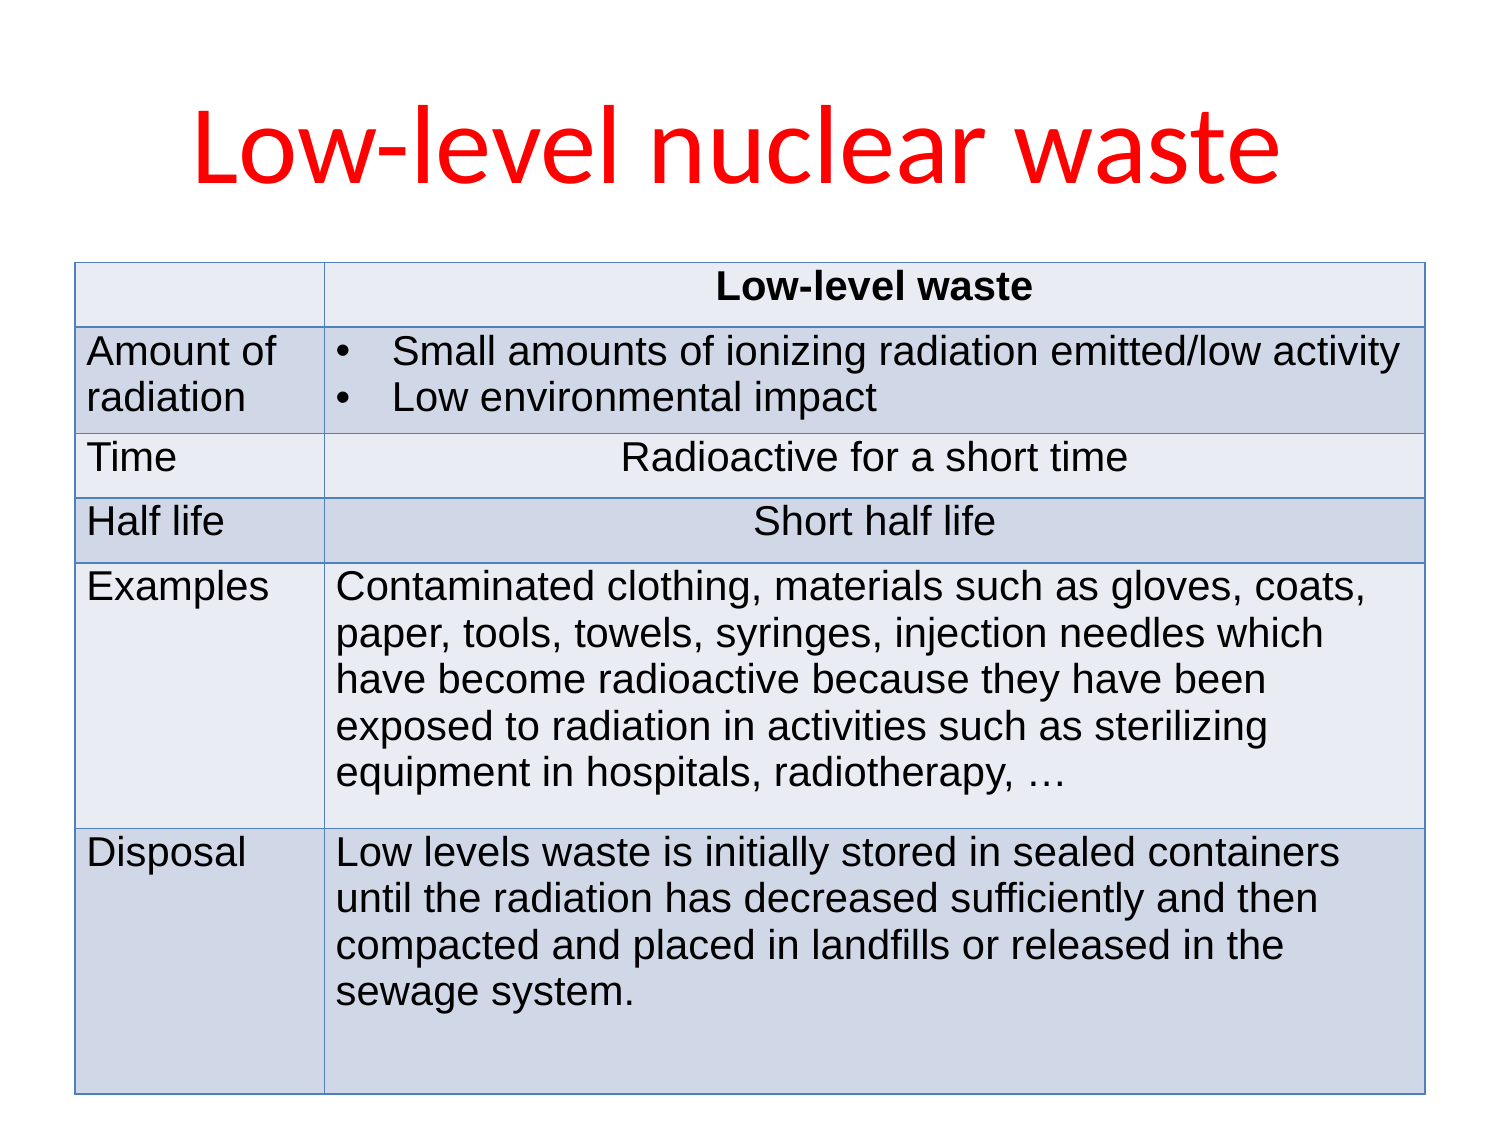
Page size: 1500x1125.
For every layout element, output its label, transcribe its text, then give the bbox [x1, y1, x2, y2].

table_cell Disposal [76, 829, 324, 1093]
table_header Low-level waste [325, 263, 1424, 326]
table_cell Low levels waste is initially stored in sealed containers until the radiation has decreased sufficiently and then compacted and placed in landfills or released in the sewage system. [325, 829, 1424, 1093]
table_header [76, 263, 324, 326]
table_cell Contaminated clothing, materials such as gloves, coats, paper, tools, towels, syringes, injection needles which have become radioactive because they have been exposed to radiation in activities such as sterilizing equipment in hospitals, radiotherapy, … [325, 564, 1424, 828]
table_cell Amount of radiation [76, 328, 324, 433]
table_cell Small amounts of ionizing radiation emitted/low activity Low environmental impact [325, 328, 1424, 433]
table_cell Radioactive for a short time [325, 434, 1424, 497]
title Low-level nuclear waste [75, 45, 1425, 233]
table_cell Time [76, 434, 324, 497]
table_cell Short half life [325, 499, 1424, 562]
table_cell Examples [76, 564, 324, 828]
table_cell Half life [76, 499, 324, 562]
